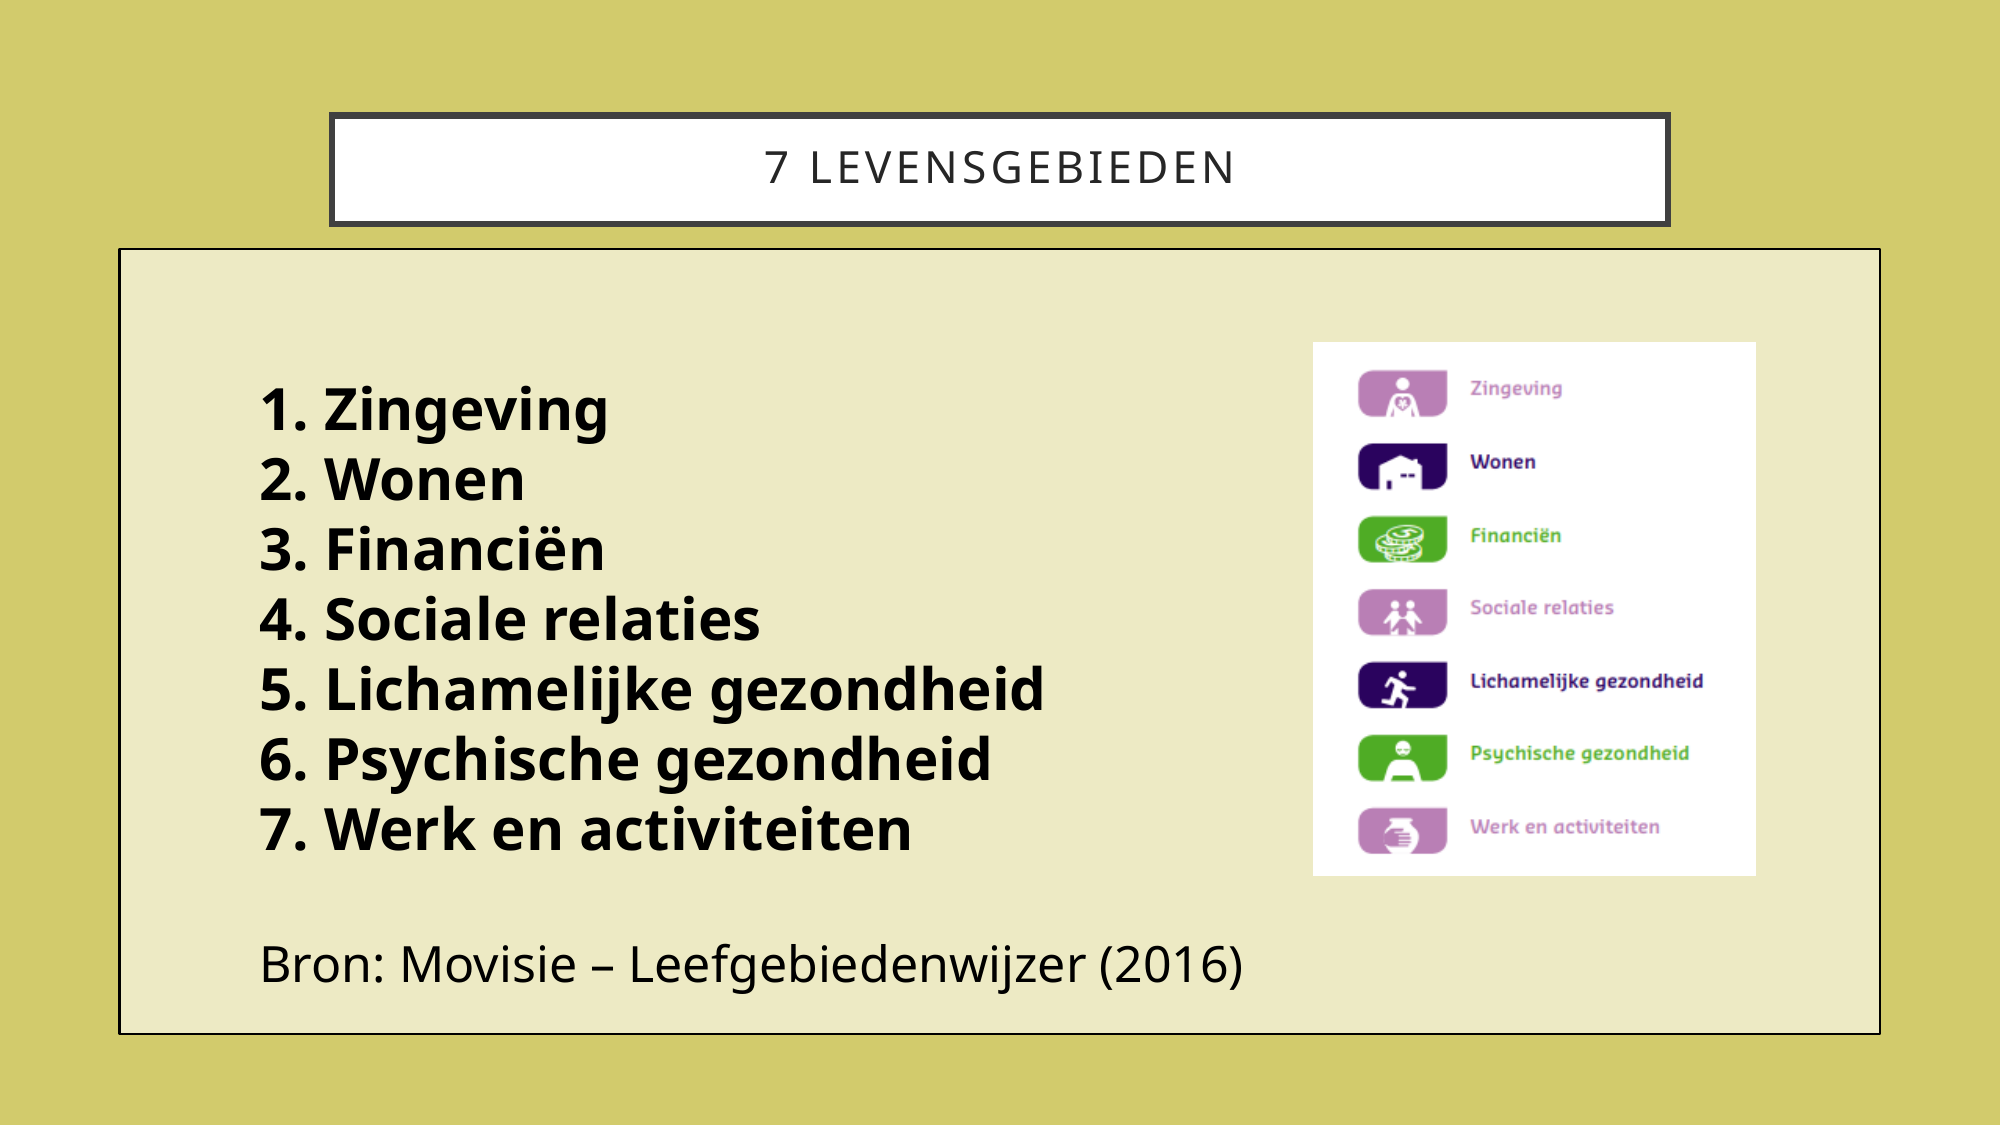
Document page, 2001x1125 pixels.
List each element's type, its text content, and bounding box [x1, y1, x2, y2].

text_box 1. Zingeving 2. Wonen 3. Financiën 4. Sociale relaties 5. Lichamelijke gezondheid 6. Psychische gezondheid 7. Werk en activiteiten Bron: Movisie – Leefgebiedenwijzer (2016) [244, 295, 1825, 1000]
picture [1313, 342, 1756, 876]
title 7 levensgebieden [329, 112, 1671, 227]
text_box [118, 248, 1881, 1035]
